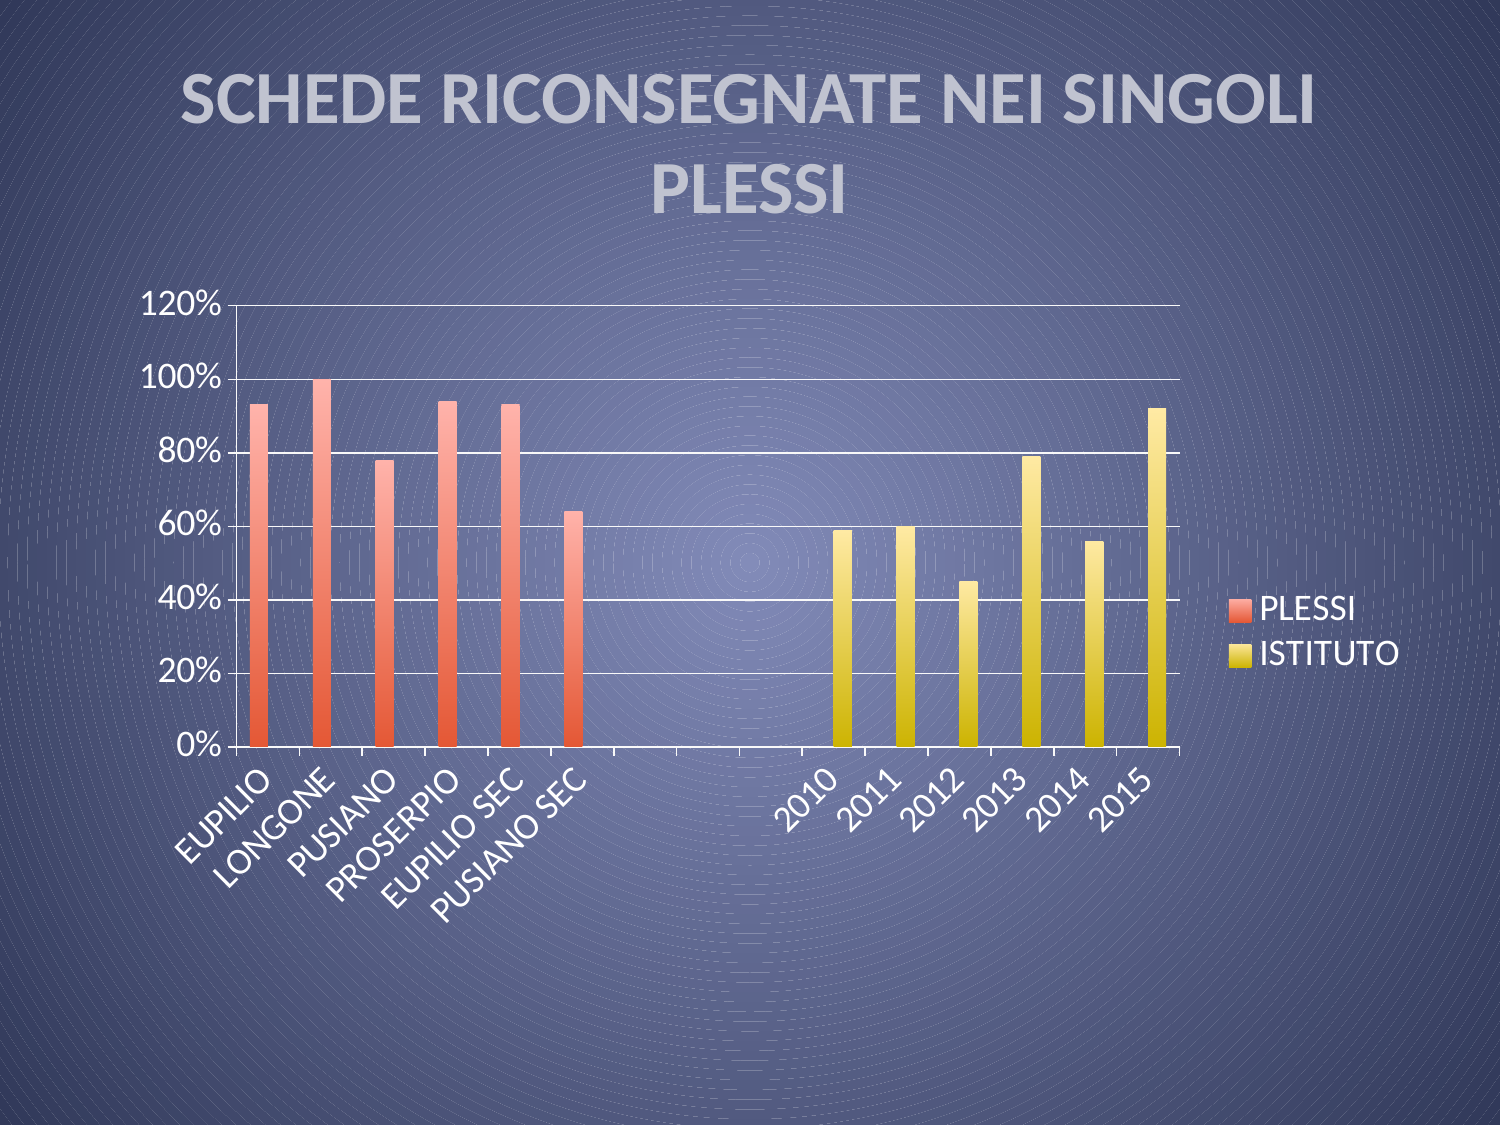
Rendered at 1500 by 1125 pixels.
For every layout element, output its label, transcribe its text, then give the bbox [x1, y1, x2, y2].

chart [74, 262, 1426, 1006]
title SCHEDE RICONSEGNATE NEI SINGOLI PLESSI [75, 45, 1425, 233]
